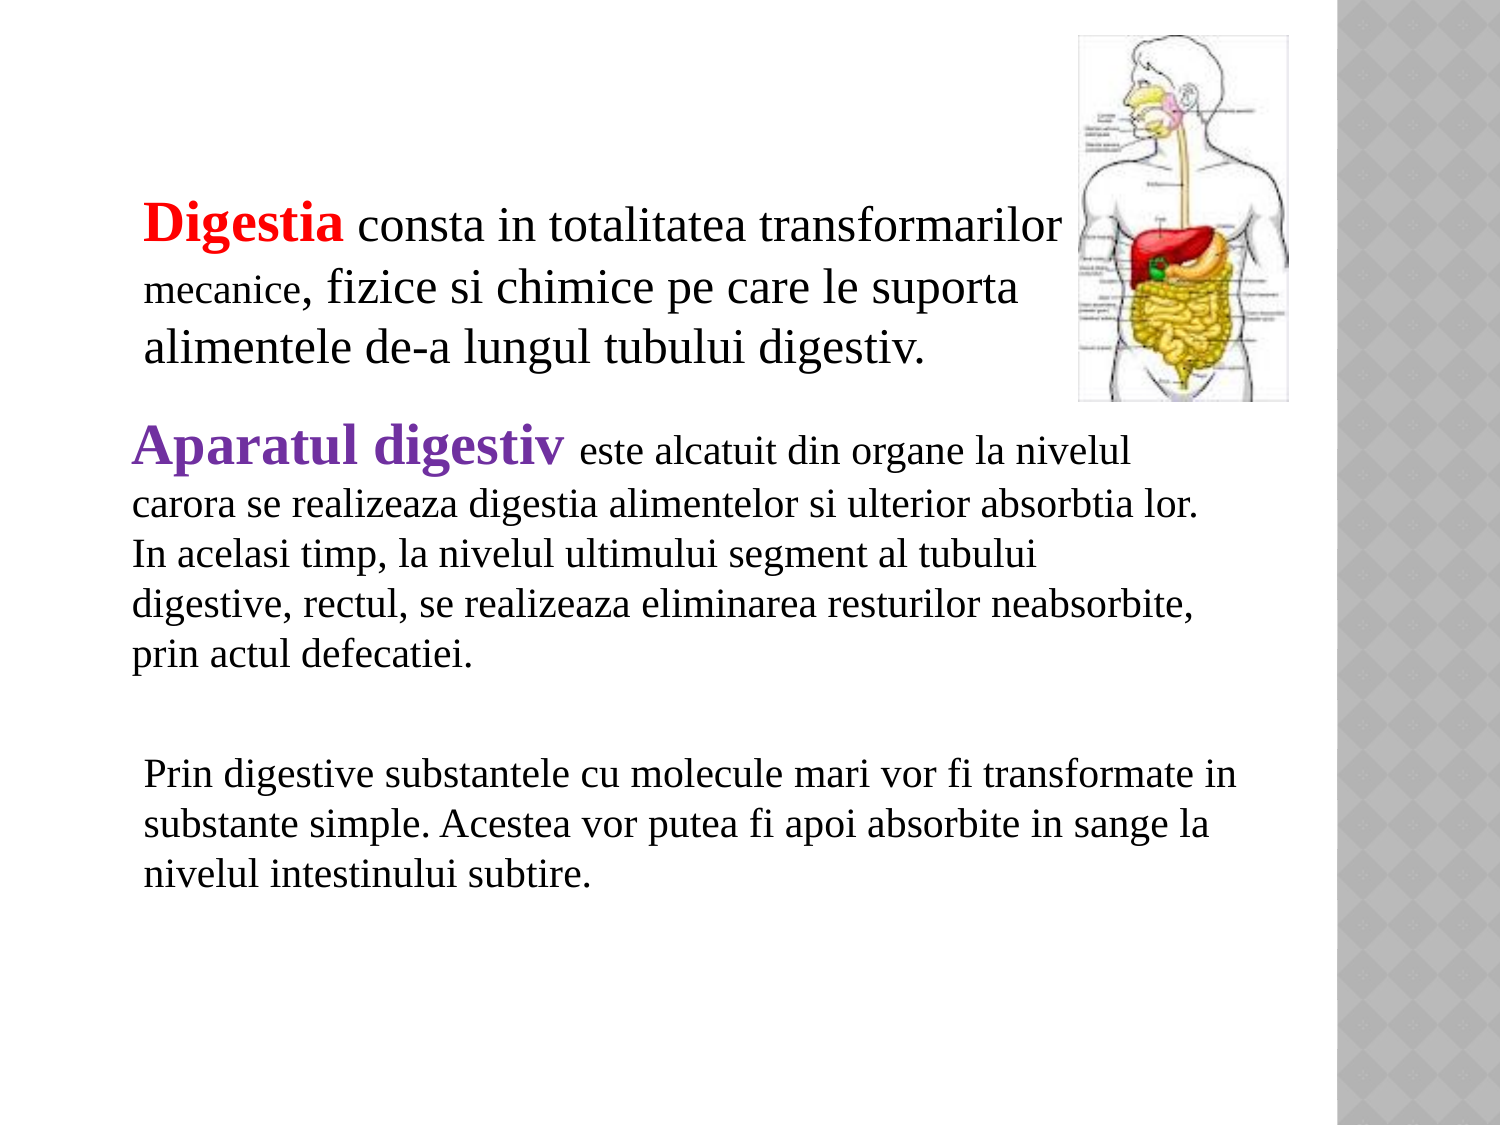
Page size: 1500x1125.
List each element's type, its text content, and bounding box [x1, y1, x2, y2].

text_box Prin digestive substantele cu molecule mari vor fi transformate in substante simple. Acestea vor putea fi apoi absorbite in sange la nivelul intestinului subtire. [128, 738, 1254, 904]
text_box Aparatul digestiv este alcatuit din organe la nivelul carora se realizeaza digestia alimentelor si ulterior absorbtia lor. In acelasi timp, la nivelul ultimului segment al tubului digestive, rectul, se realizeaza eliminarea resturilor neabsorbite, prin actul defecatiei. [117, 398, 1219, 684]
picture [1077, 34, 1290, 402]
text_box Digestia consta in totalitatea transformarilor mecanice, fizice si chimice pe care le suporta alimentele de-a lungul tubului digestiv. [128, 175, 1071, 381]
